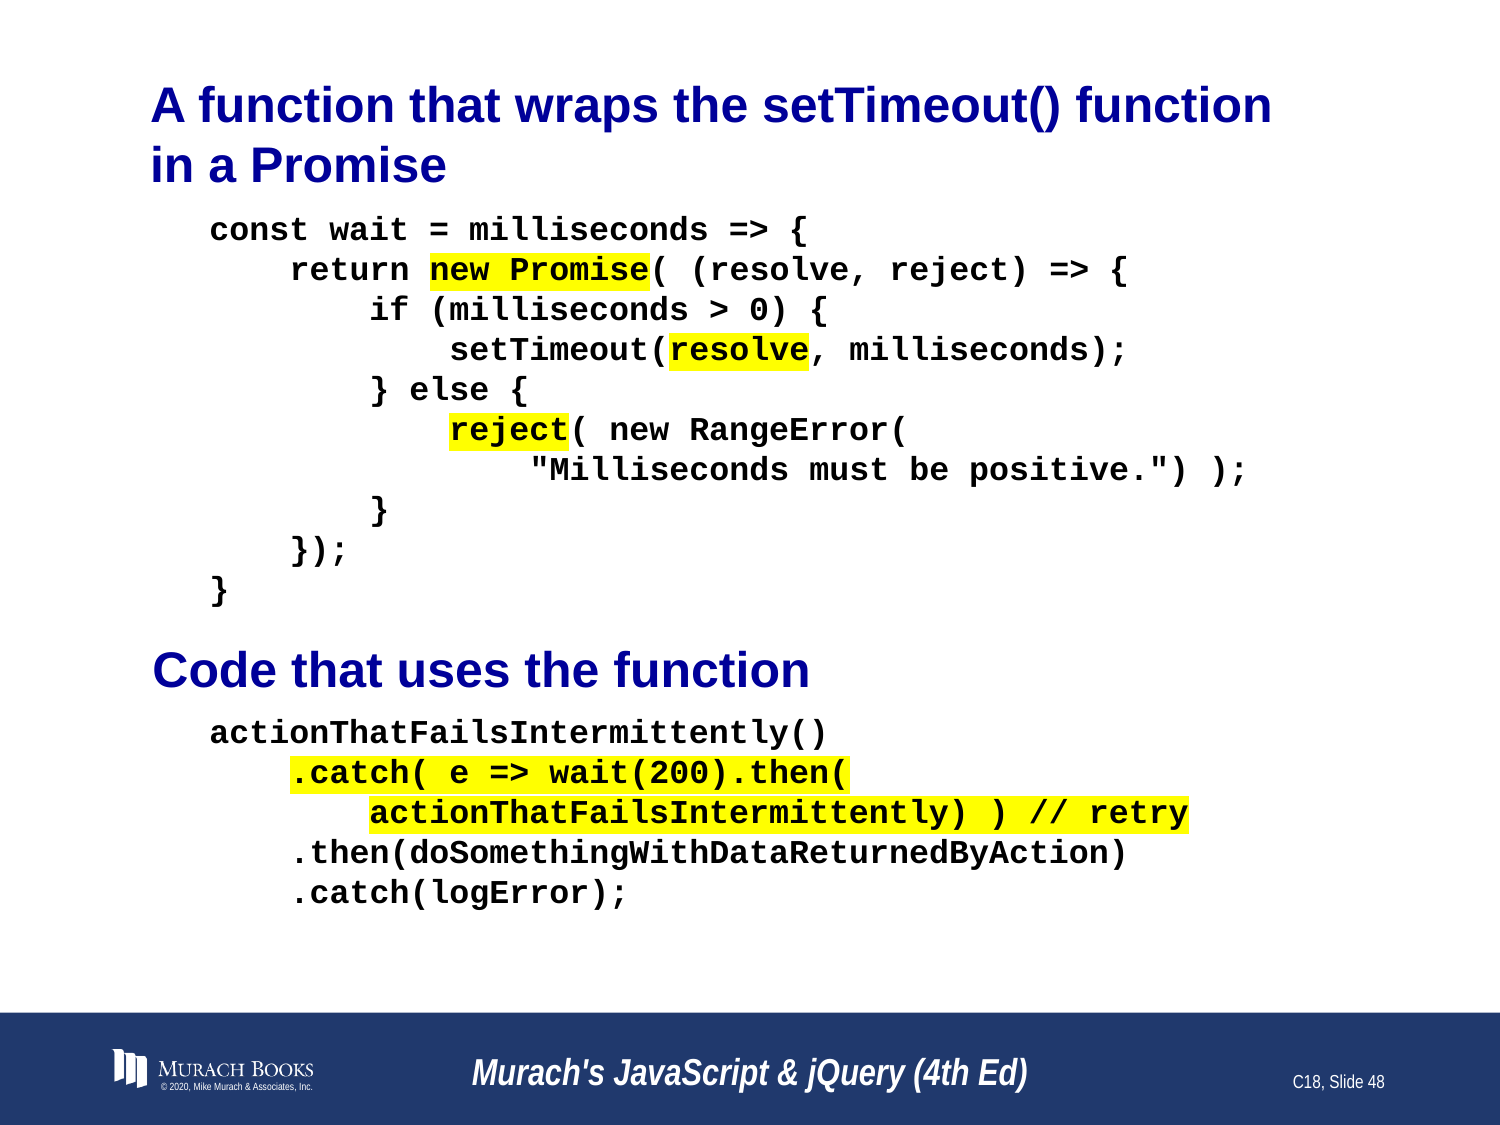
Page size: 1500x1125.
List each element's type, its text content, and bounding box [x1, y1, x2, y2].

title A function that wraps the setTimeout() function in a Promise [150, 72, 1350, 194]
slide_number C18, Slide 48 [1087, 1025, 1400, 1100]
slide_number Murach's JavaScript & jQuery (4th Ed) [463, 1025, 1050, 1100]
list const wait = milliseconds => { return new Promise( (resolve, reject) => { if (milliseconds > 0) { setTimeout(resolve, milliseconds); } else { reject( new RangeError( "Milliseconds must be positive.") ); } }); } Code that uses the function actionThatFailsIntermittently() .catch( e => wait(200).then( actionThatFailsIntermittently) ) // retry .then(doSomethingWithDataReturnedByAction) .catch(logError); [137, 200, 1350, 1000]
footer © 2020, Mike Murach & Associates, Inc. [12, 1025, 463, 1100]
